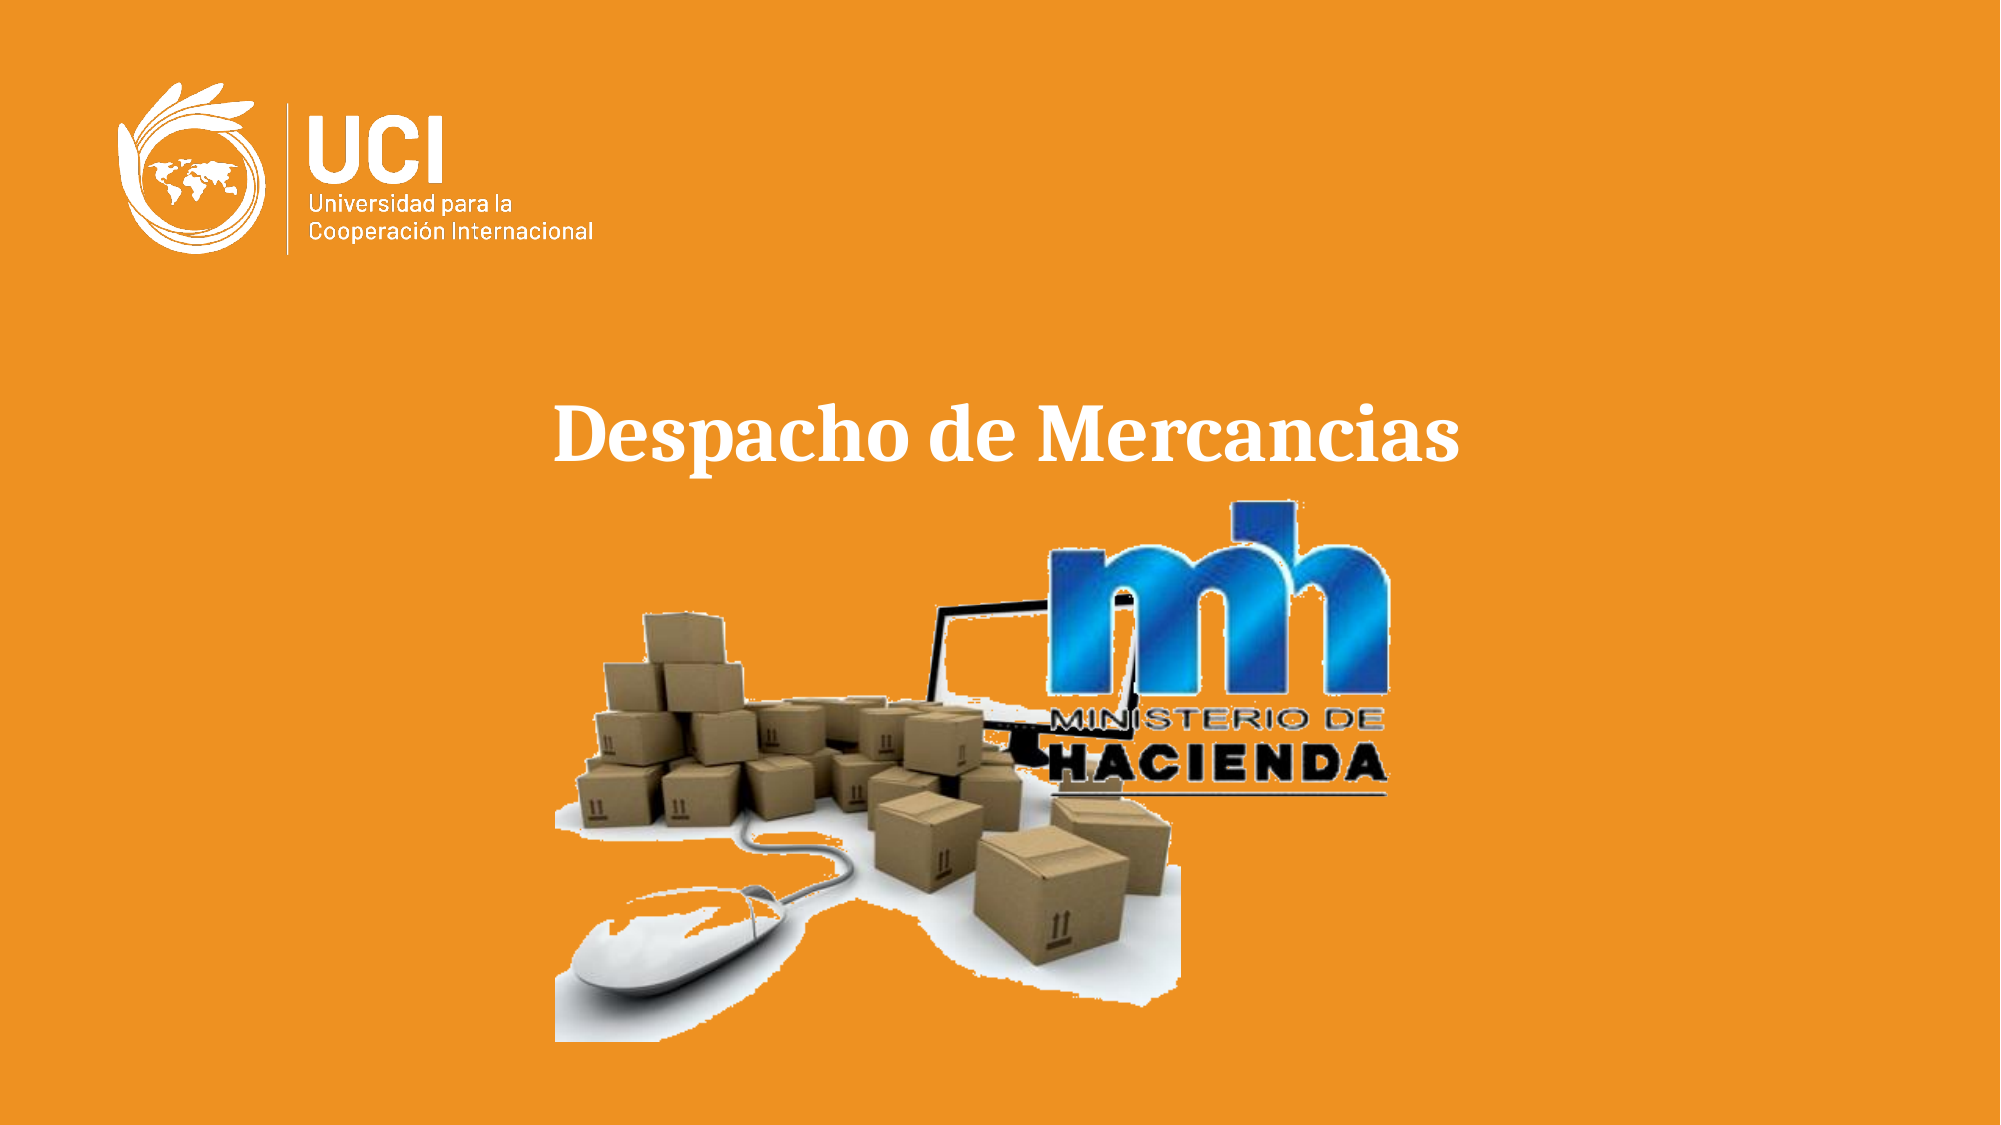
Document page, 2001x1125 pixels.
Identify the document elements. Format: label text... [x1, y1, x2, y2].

picture [90, 47, 618, 289]
picture [555, 0, 2000, 1125]
text_box Despacho de Mercancias [144, 269, 1180, 487]
